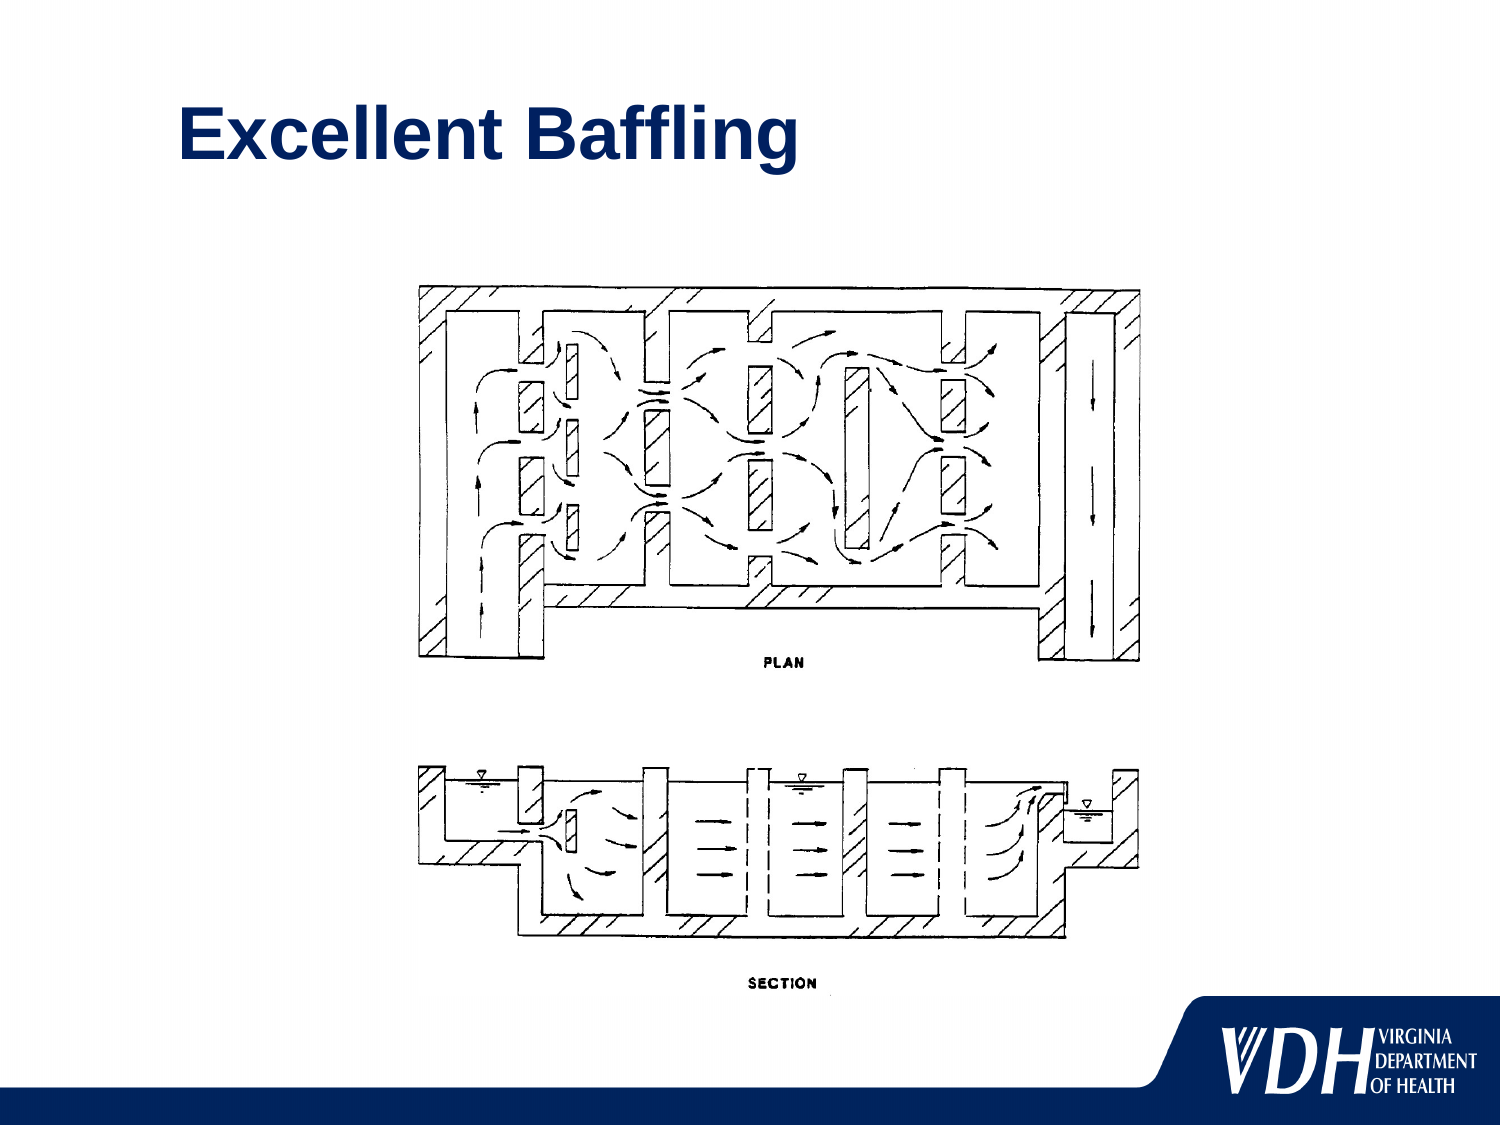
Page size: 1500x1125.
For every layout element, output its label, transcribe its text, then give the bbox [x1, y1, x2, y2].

text_box [417, 284, 1141, 997]
title Excellent Baffling [174, 33, 815, 224]
picture [0, 0, 1500, 1125]
